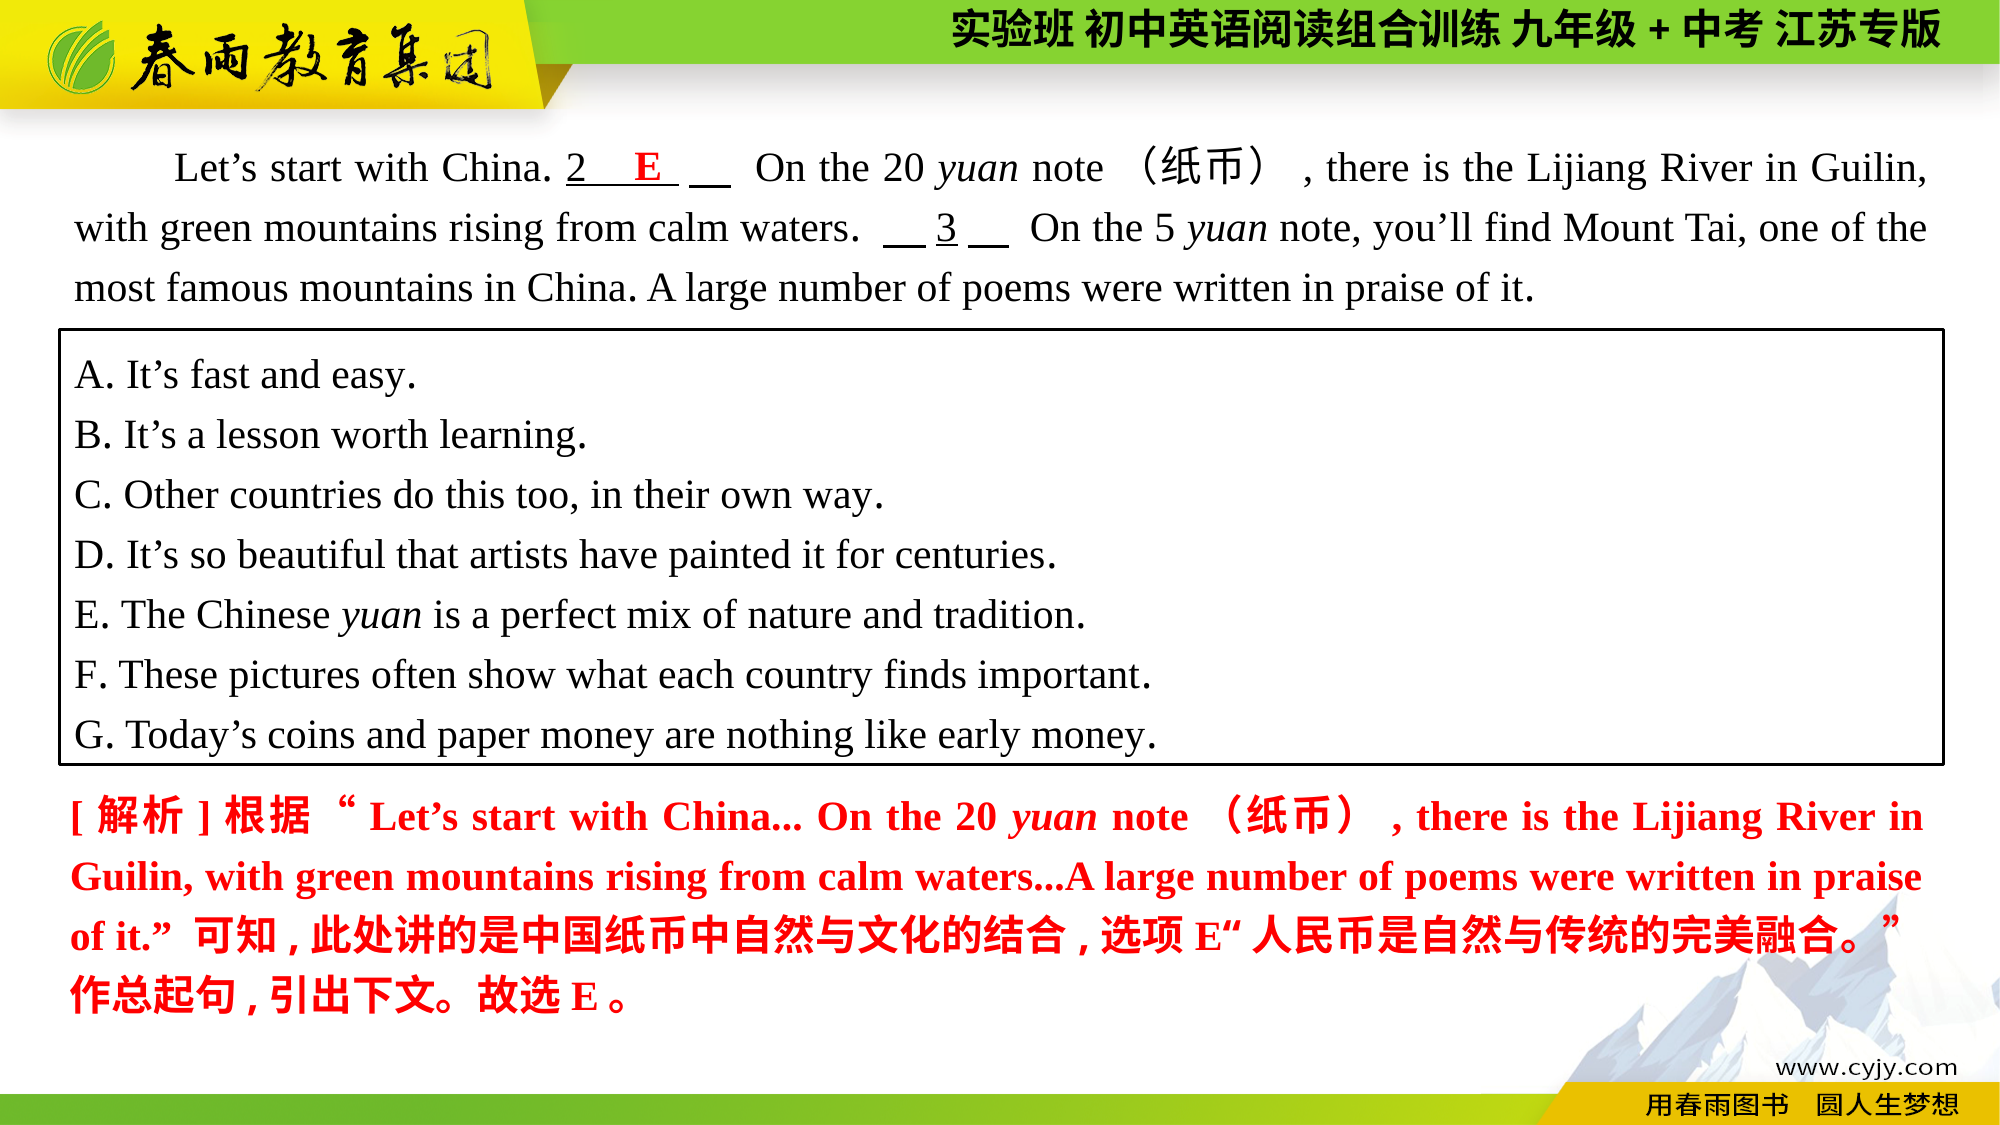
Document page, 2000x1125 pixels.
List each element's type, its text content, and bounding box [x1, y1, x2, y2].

text_box A. It’s fast and easy. B. It’s a lesson worth learning. C. Other countries do this too, in their own way. D. It’s so beautiful that artists have painted it for centuries. E. The Chinese yuan is a perfect mix of nature and tradition. F. These pictures often show what each country finds important. G. Today’s coins and paper money are nothing like early money. [59, 329, 1944, 765]
picture [0, 0, 2000, 1125]
list Let’s start with China. 2 On the 20 yuan note（纸币）, there is the Lijiang River in Guilin, with green mountains rising from calm waters. 3 On the 5 yuan note, you’ll find Mount Tai, one of the most famous mountains in China. A large number of poems were written in praise of it. [59, 122, 1944, 320]
text_box [解析]根据“Let’s start with China... On the 20 yuan note（纸币）, there is the Lijiang River in Guilin, with green mountains rising from calm waters...A large number of poems were written in praise of it.” 可知,此处讲的是中国纸币中自然与文化的结合,选项E“人民币是自然与传统的完美融合。”作总起句,引出下文。故选E。 [54, 771, 1939, 1027]
text_box E [619, 121, 678, 197]
